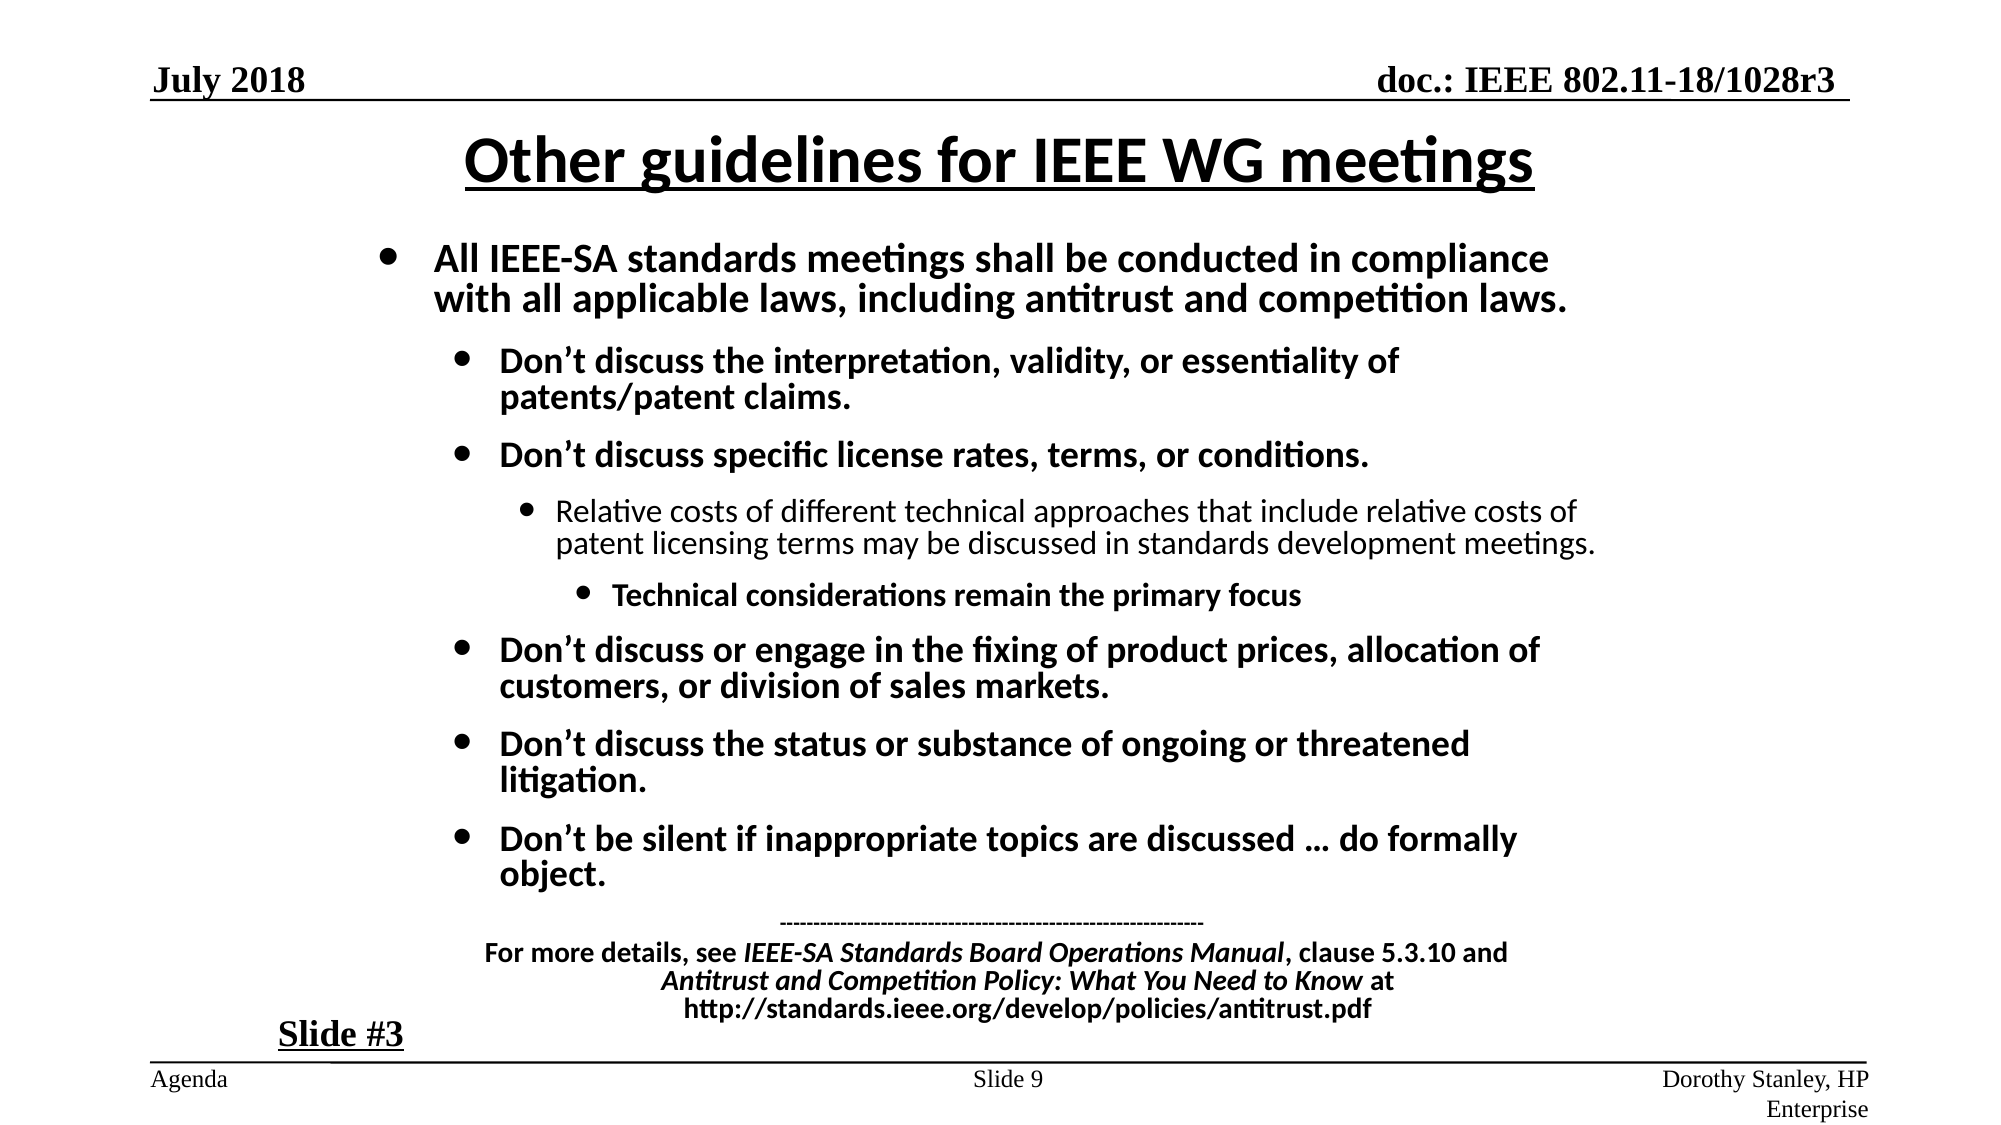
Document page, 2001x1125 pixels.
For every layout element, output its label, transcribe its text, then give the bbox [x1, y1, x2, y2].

slide_number Slide 9 [964, 1062, 1053, 1093]
list All IEEE-SA standards meetings shall be conducted in compliance with all applicable laws, including antitrust and competition laws. Don’t discuss the interpretation, validity, or essentiality of patents/patent claims. Don’t discuss specific license rates, terms, or conditions. Relative costs of different technical approaches that include relative costs of patent licensing terms may be discussed in standards development meetings. Technical considerations remain the primary focus Don’t discuss or engage in the fixing of product prices, allocation of customers, or division of sales markets. Don’t discuss the status or substance of ongoing or threatened litigation. Don’t be silent if inappropriate topics are discussed … do formally object. --------------------------------------------------------------- For more details, see IEEE-SA Standards Board Operations Manual, clause 5.3.10 and Antitrust and Competition Policy: What You Need to Know at http://standards.ieee.org/develop/policies/antitrust.pdf [362, 233, 1638, 909]
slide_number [152, 54, 567, 100]
title Other guidelines for IEEE WG meetings [287, 62, 1713, 250]
footer Dorothy Stanley, HP Enterprise [1609, 1062, 1869, 1093]
text_box Slide #3 [263, 1001, 420, 1062]
